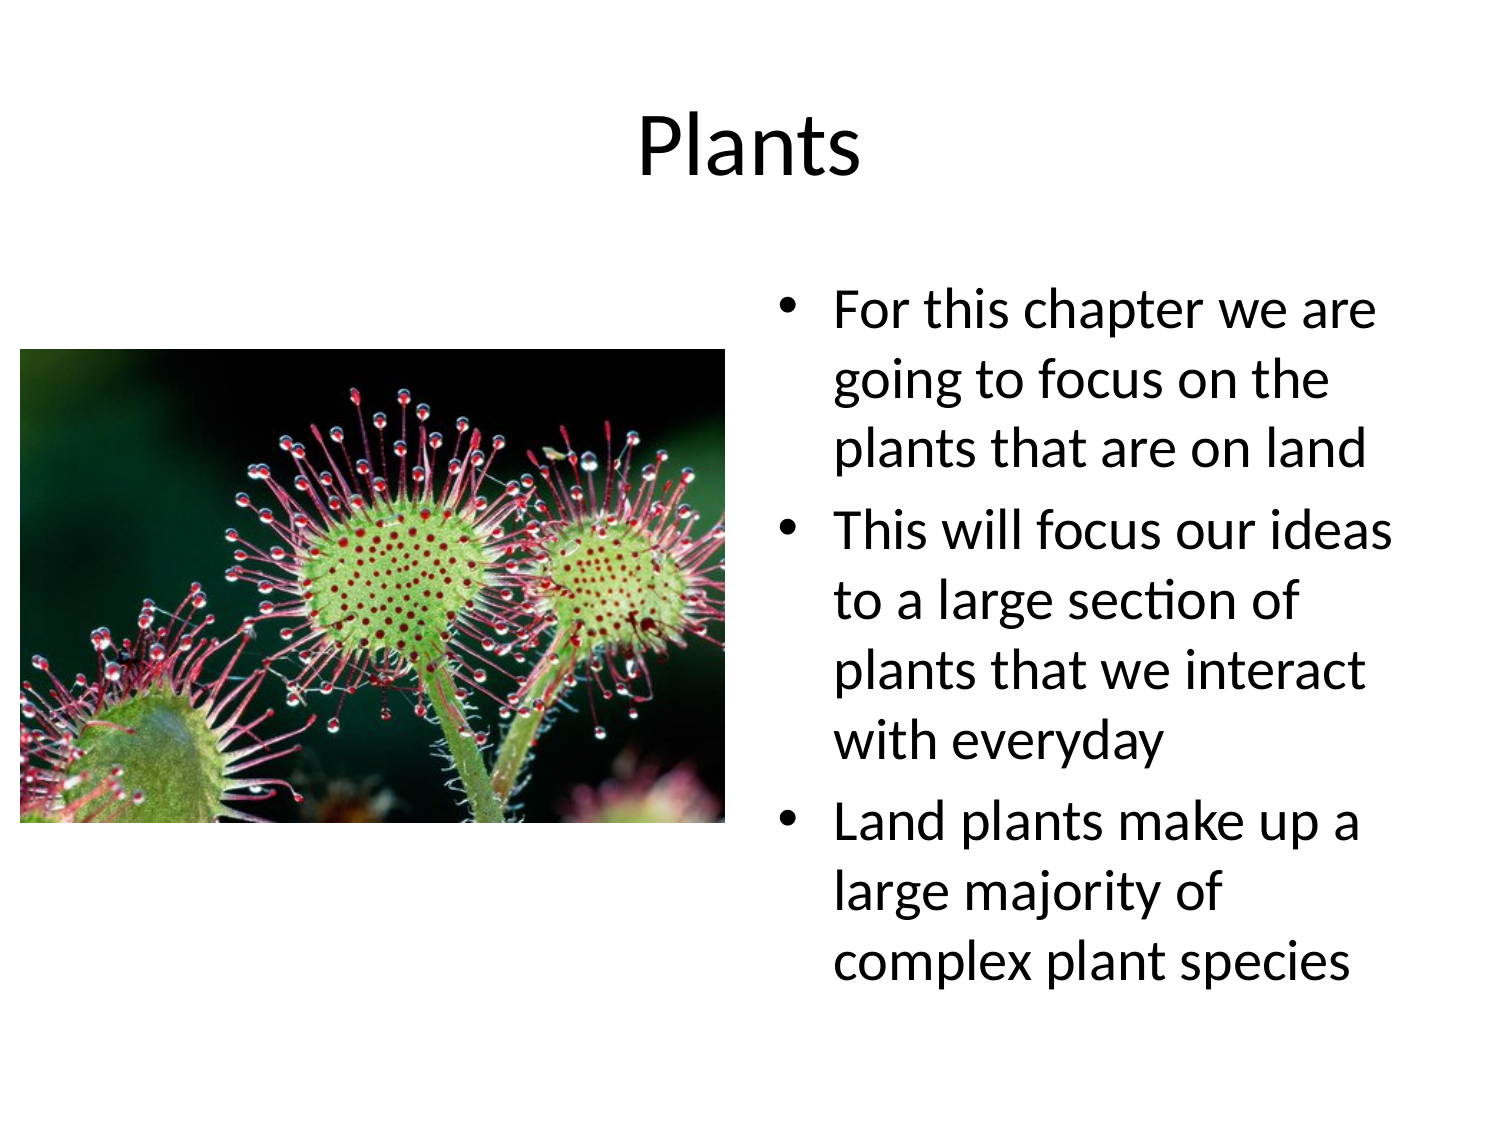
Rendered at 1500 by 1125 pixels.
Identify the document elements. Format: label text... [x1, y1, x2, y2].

picture [20, 349, 726, 823]
title Plants [75, 45, 1425, 233]
list For this chapter we are going to focus on the plants that are on land This will focus our ideas to a large section of plants that we interact with everyday Land plants make up a large majority of complex plant species [762, 262, 1425, 1005]
